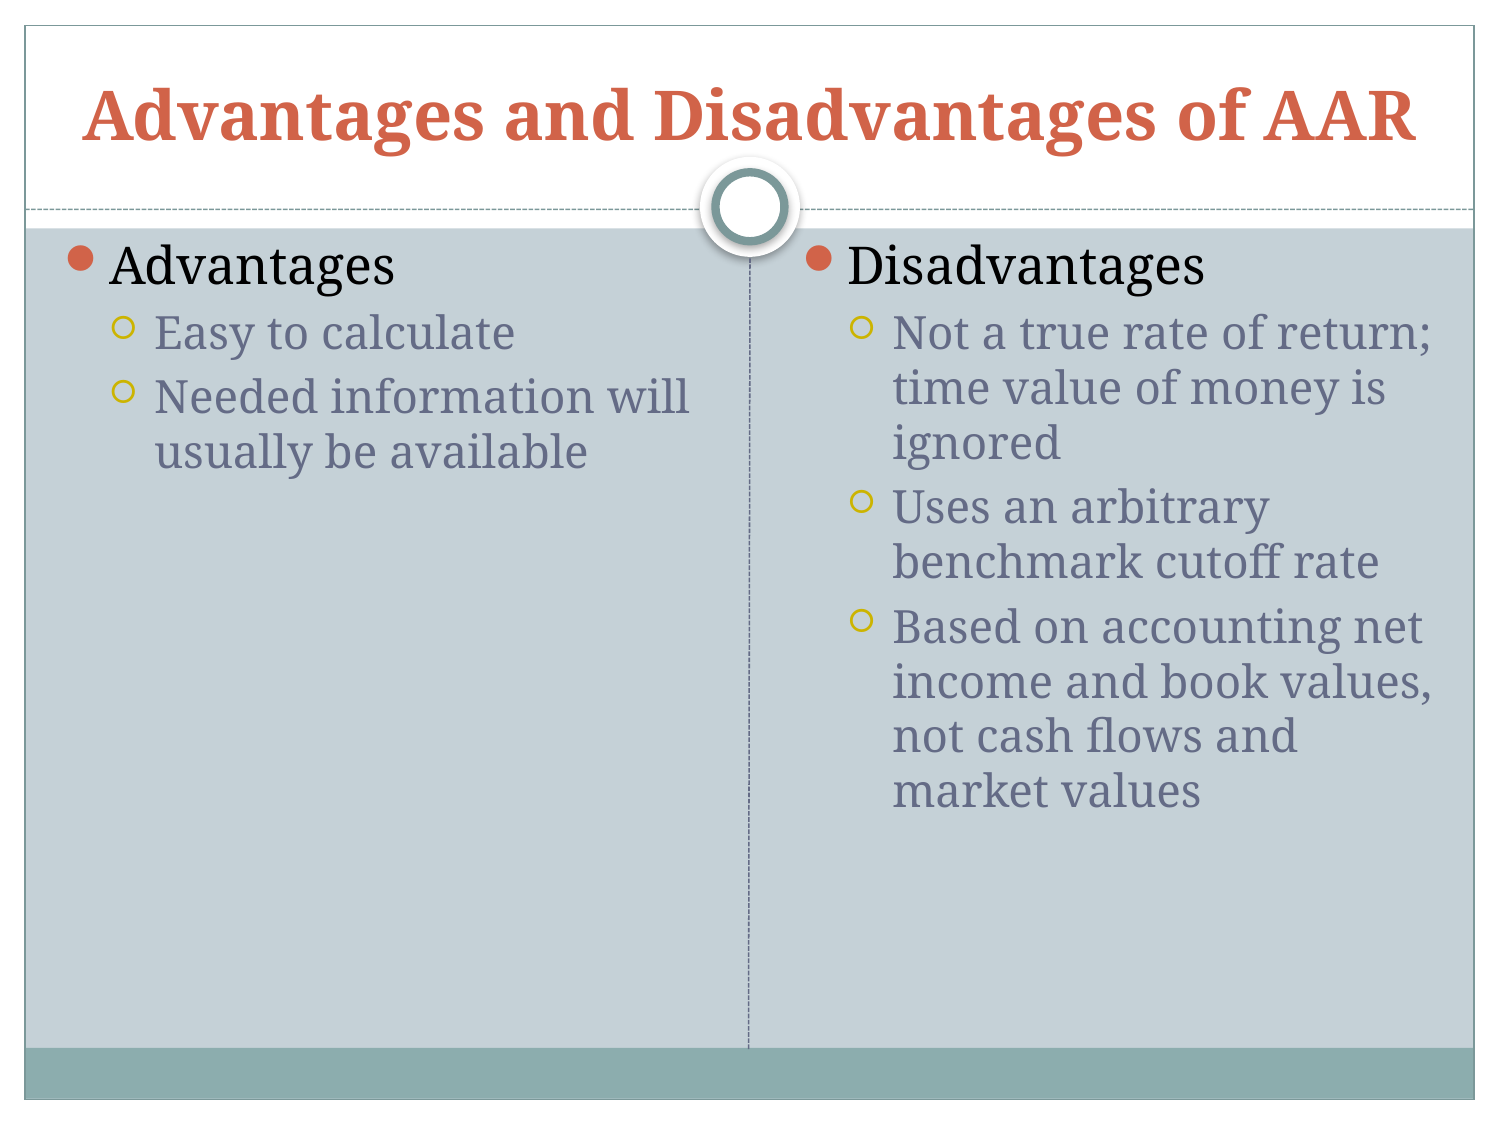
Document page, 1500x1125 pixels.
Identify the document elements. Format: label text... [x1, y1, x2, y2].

list Disadvantages Not a true rate of return; time value of money is ignored Uses an arbitrary benchmark cutoff rate Based on accounting net income and book values, not cash flows and market values [787, 224, 1451, 968]
title Advantages and Disadvantages of AAR [49, 37, 1450, 162]
list Advantages Easy to calculate Needed information will usually be available [49, 224, 712, 993]
